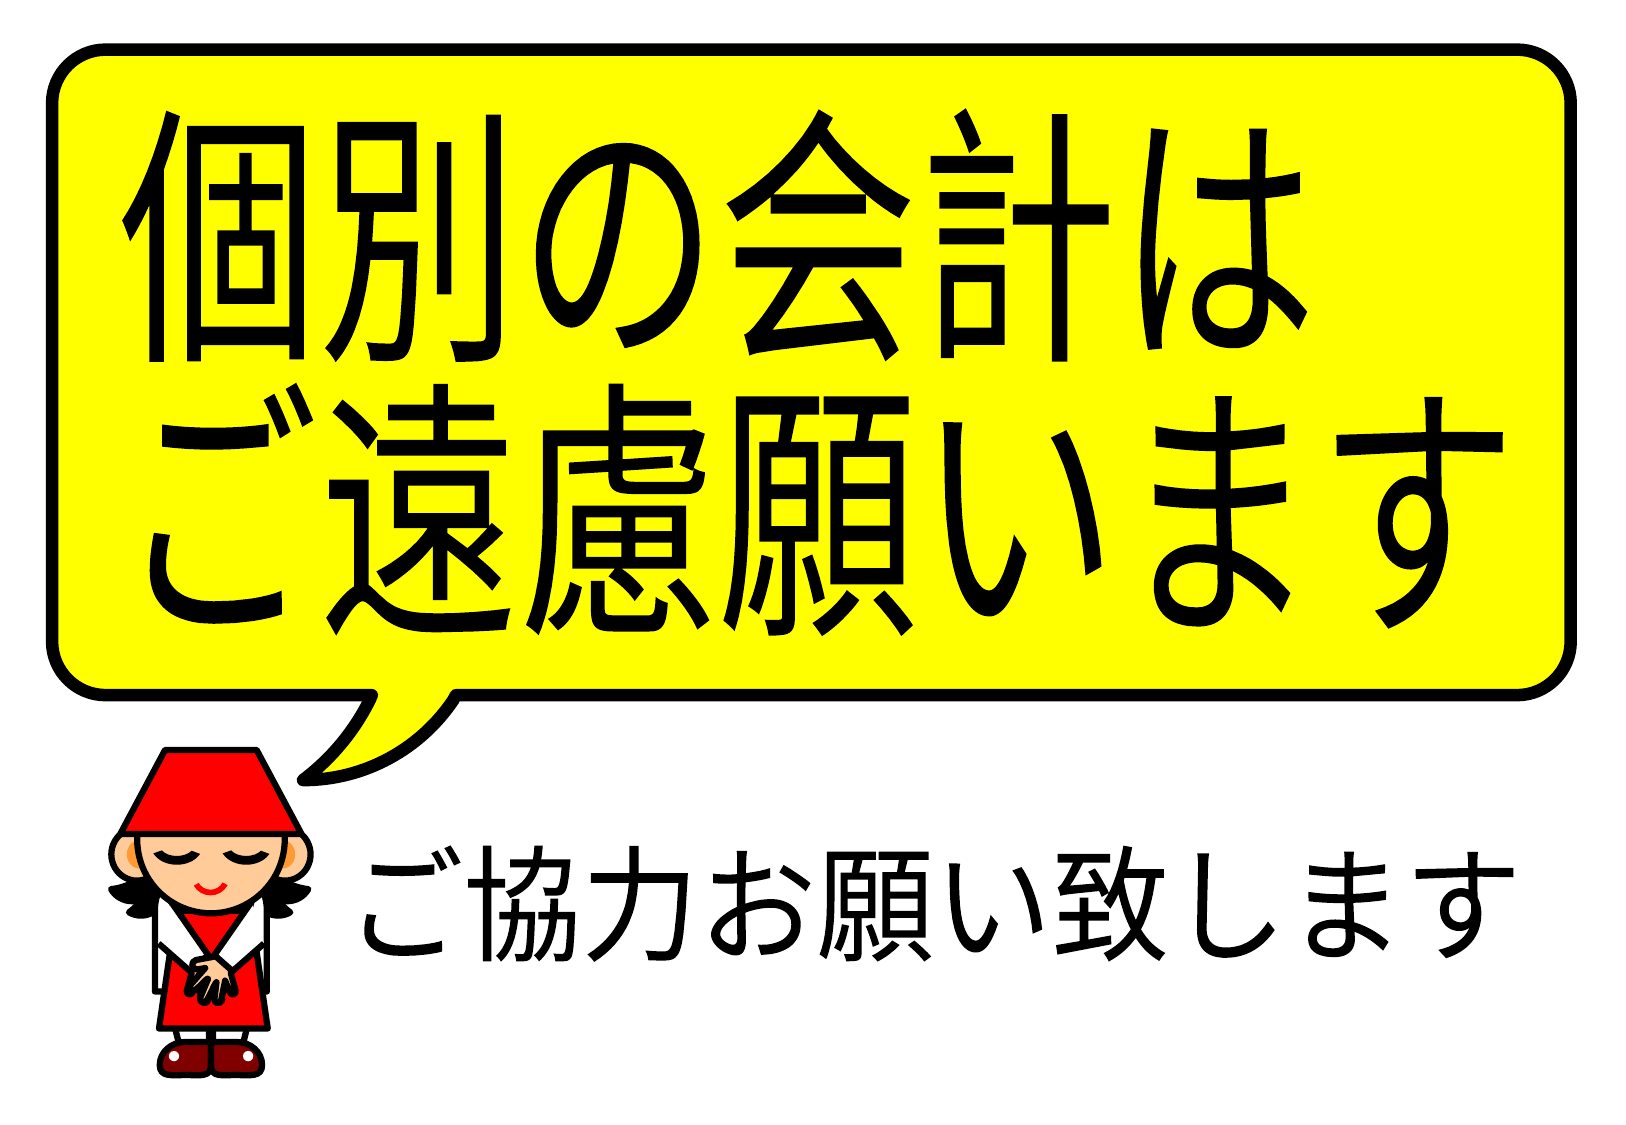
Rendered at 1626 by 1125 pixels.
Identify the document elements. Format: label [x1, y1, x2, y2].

text_box [49, 47, 1573, 782]
text_box [111, 749, 311, 1076]
